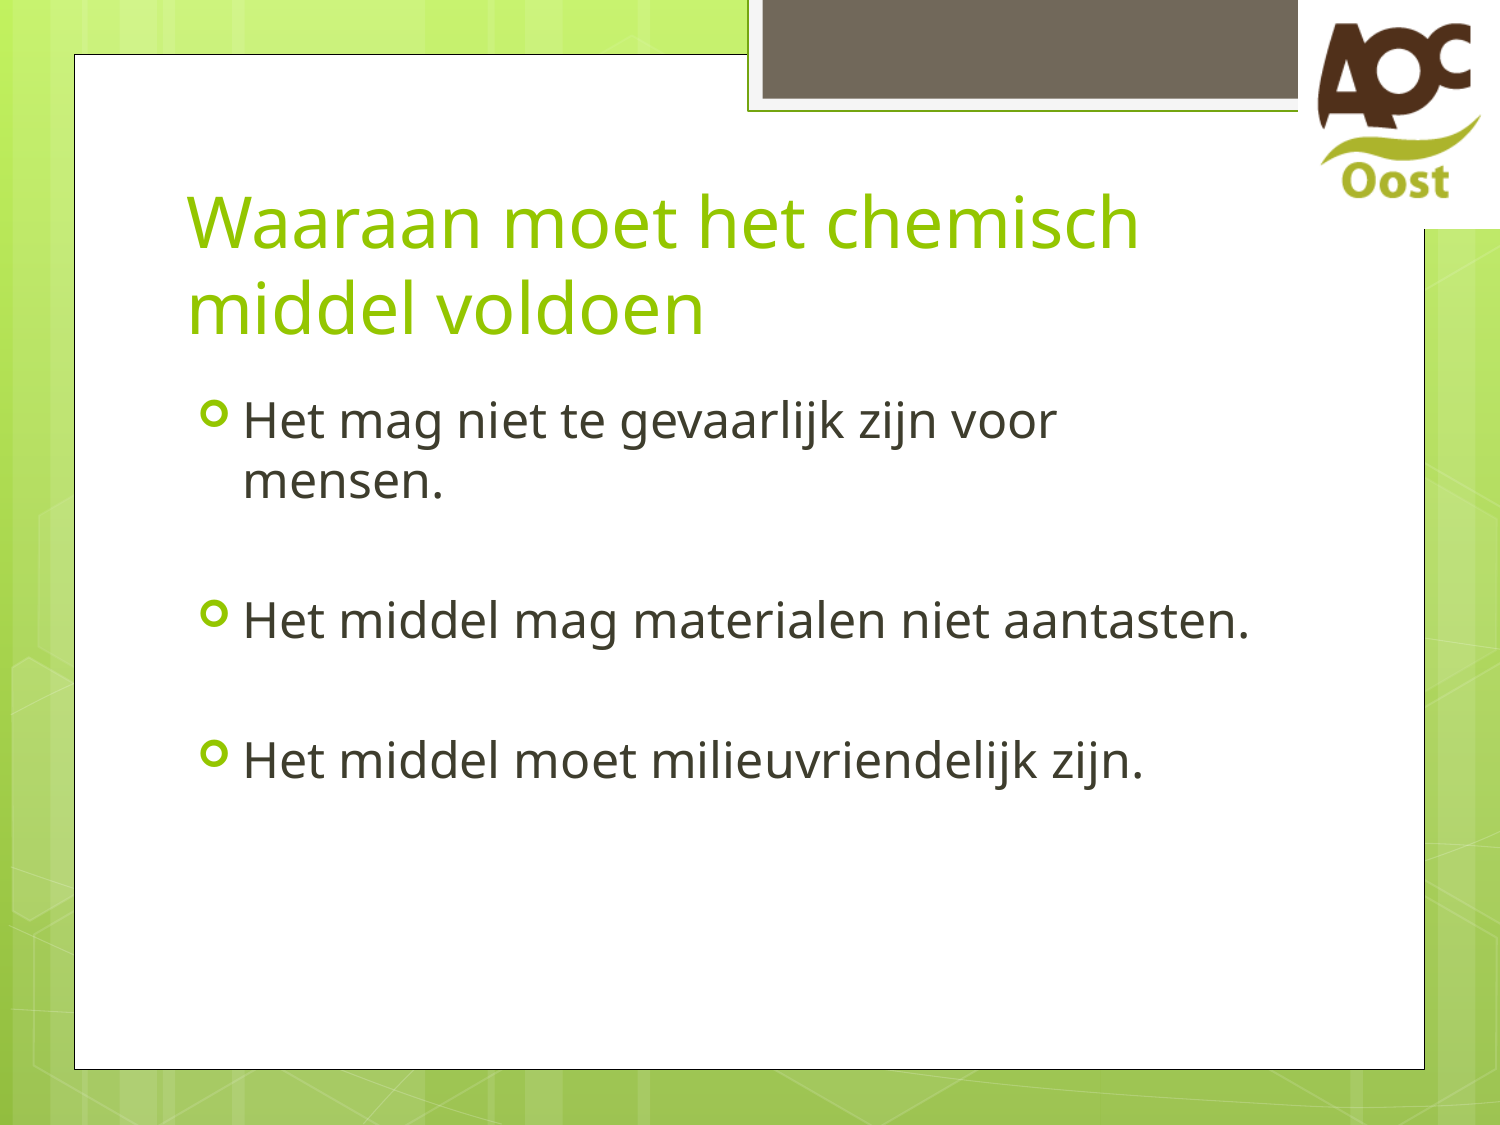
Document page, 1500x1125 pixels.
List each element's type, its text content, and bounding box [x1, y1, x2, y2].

list Het mag niet te gevaarlijk zijn voor mensen. Het middel mag materialen niet aantasten. Het middel moet milieuvriendelijk zijn. [171, 381, 1283, 957]
picture [1298, 0, 1500, 229]
title Waaraan moet het chemisch middel voldoen [171, 168, 1324, 357]
